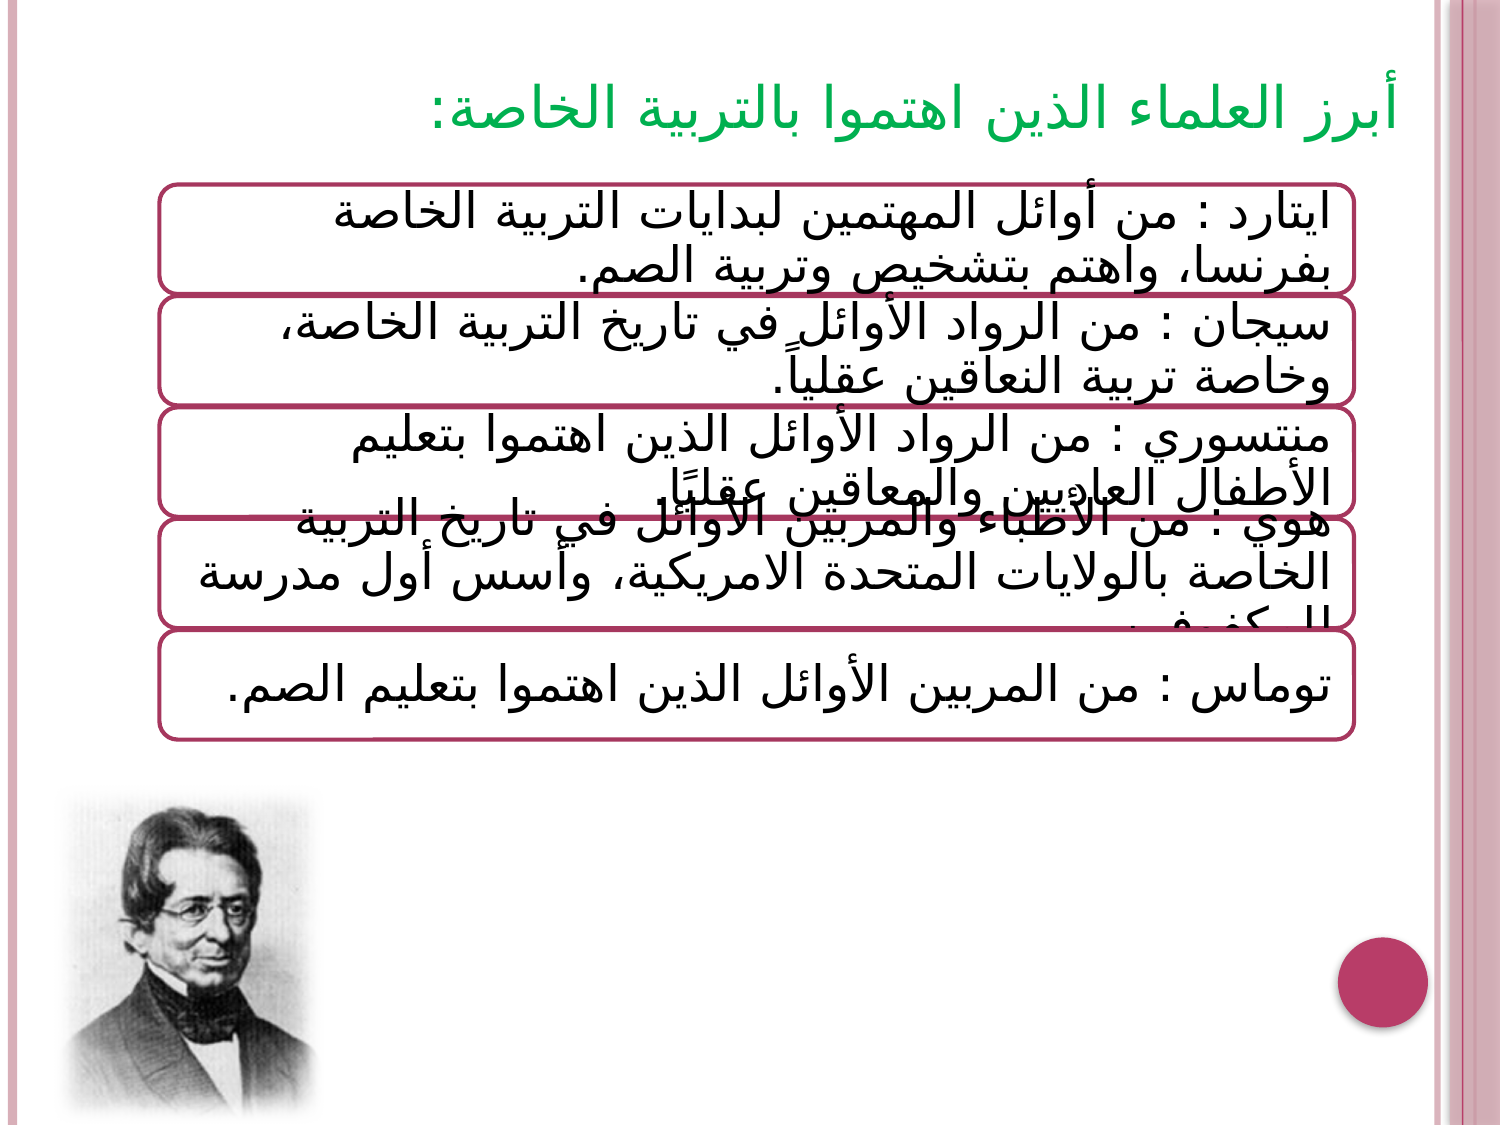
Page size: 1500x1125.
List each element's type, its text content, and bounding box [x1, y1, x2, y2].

picture [52, 784, 326, 1125]
title أبرز العلماء الذين اهتموا بالتربية الخاصة: [64, 90, 1415, 218]
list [158, 183, 1355, 741]
